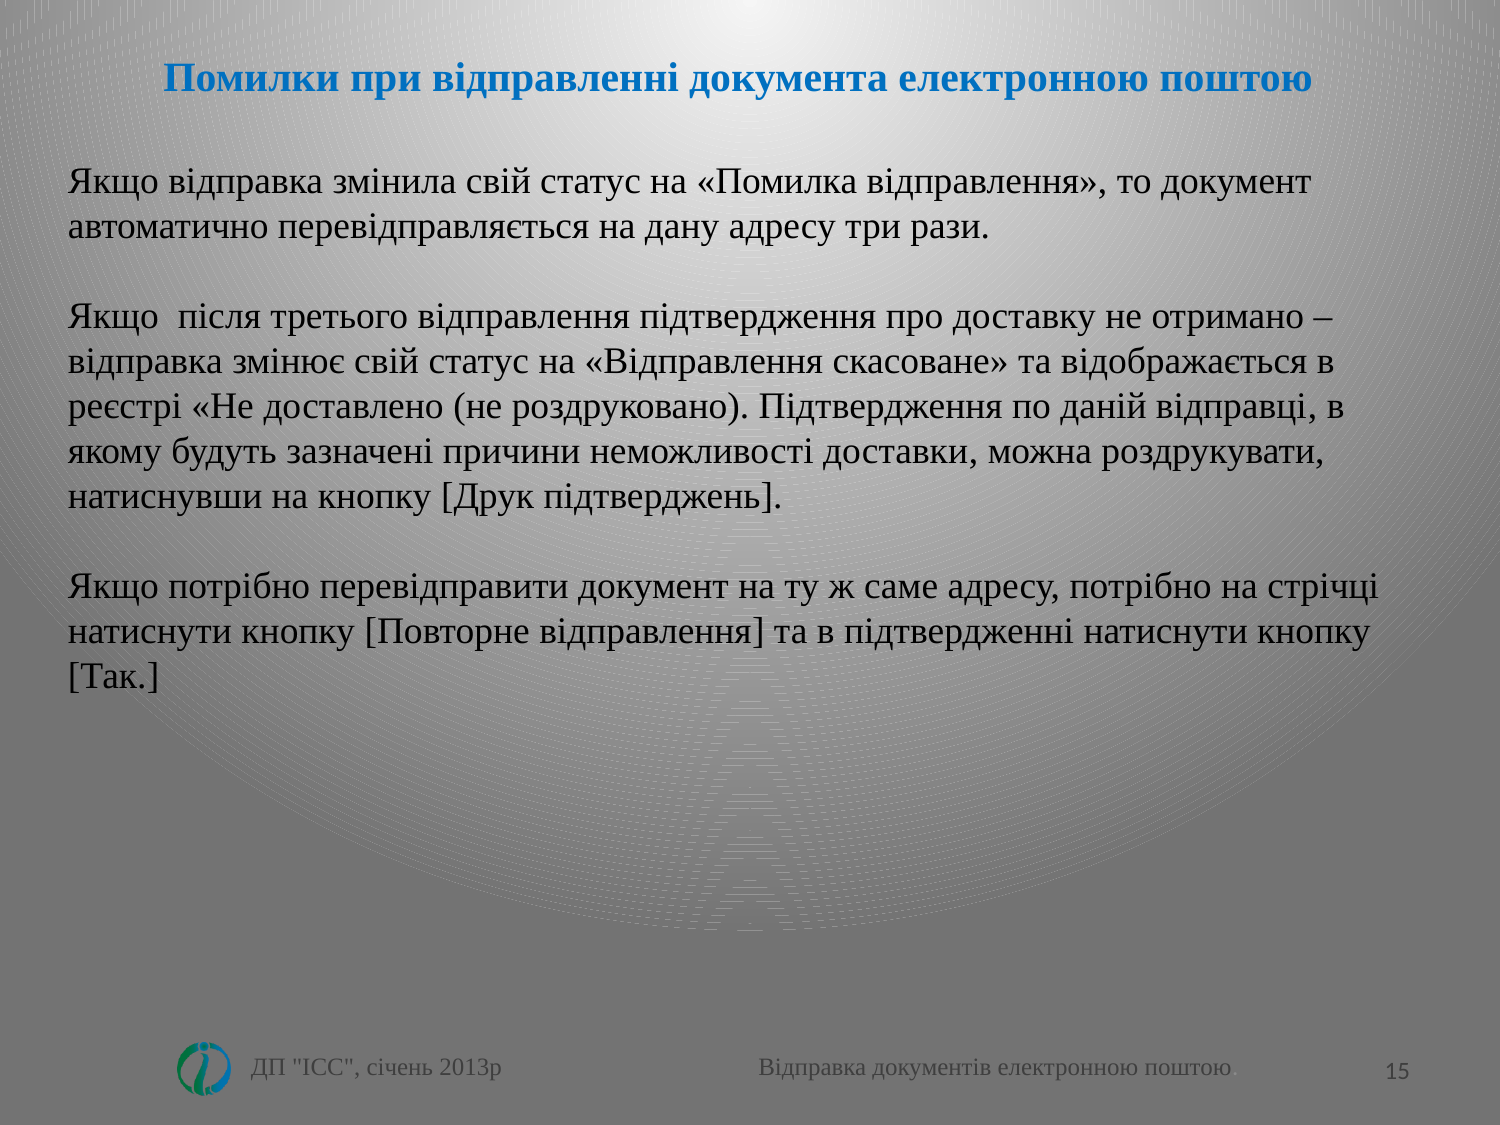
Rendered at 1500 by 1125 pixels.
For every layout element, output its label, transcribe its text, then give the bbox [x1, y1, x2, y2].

footer ДП "ІСС", січень 2013р Відправка документів електронною поштою. [170, 1035, 1294, 1096]
picture [172, 1041, 237, 1096]
text_box Помилки при відправленні документа електронною поштою [76, 42, 1400, 108]
text_box Якщо відправка змінила свій статус на «Помилка відправлення», то документ автоматично перевідправляється на дану адресу три рази. Якщо після третього відправлення підтвердження про доставку не отримано – відправка змінює свій статус на «Відправлення скасоване» та відображається в реєстрі «Не доставлено (не роздруковано). Підтвердження по даній відправці, в якому будуть зазначені причини неможливості доставки, можна роздрукувати, натиснувши на кнопку [Друк підтверджень]. Якщо потрібно перевідправити документ на ту ж саме адресу, потрібно на стрічці натиснути кнопку [Повторне відправлення] та в підтвердженні натиснути кнопку [Так.] [53, 148, 1459, 749]
slide_number 15 [1294, 1042, 1425, 1096]
